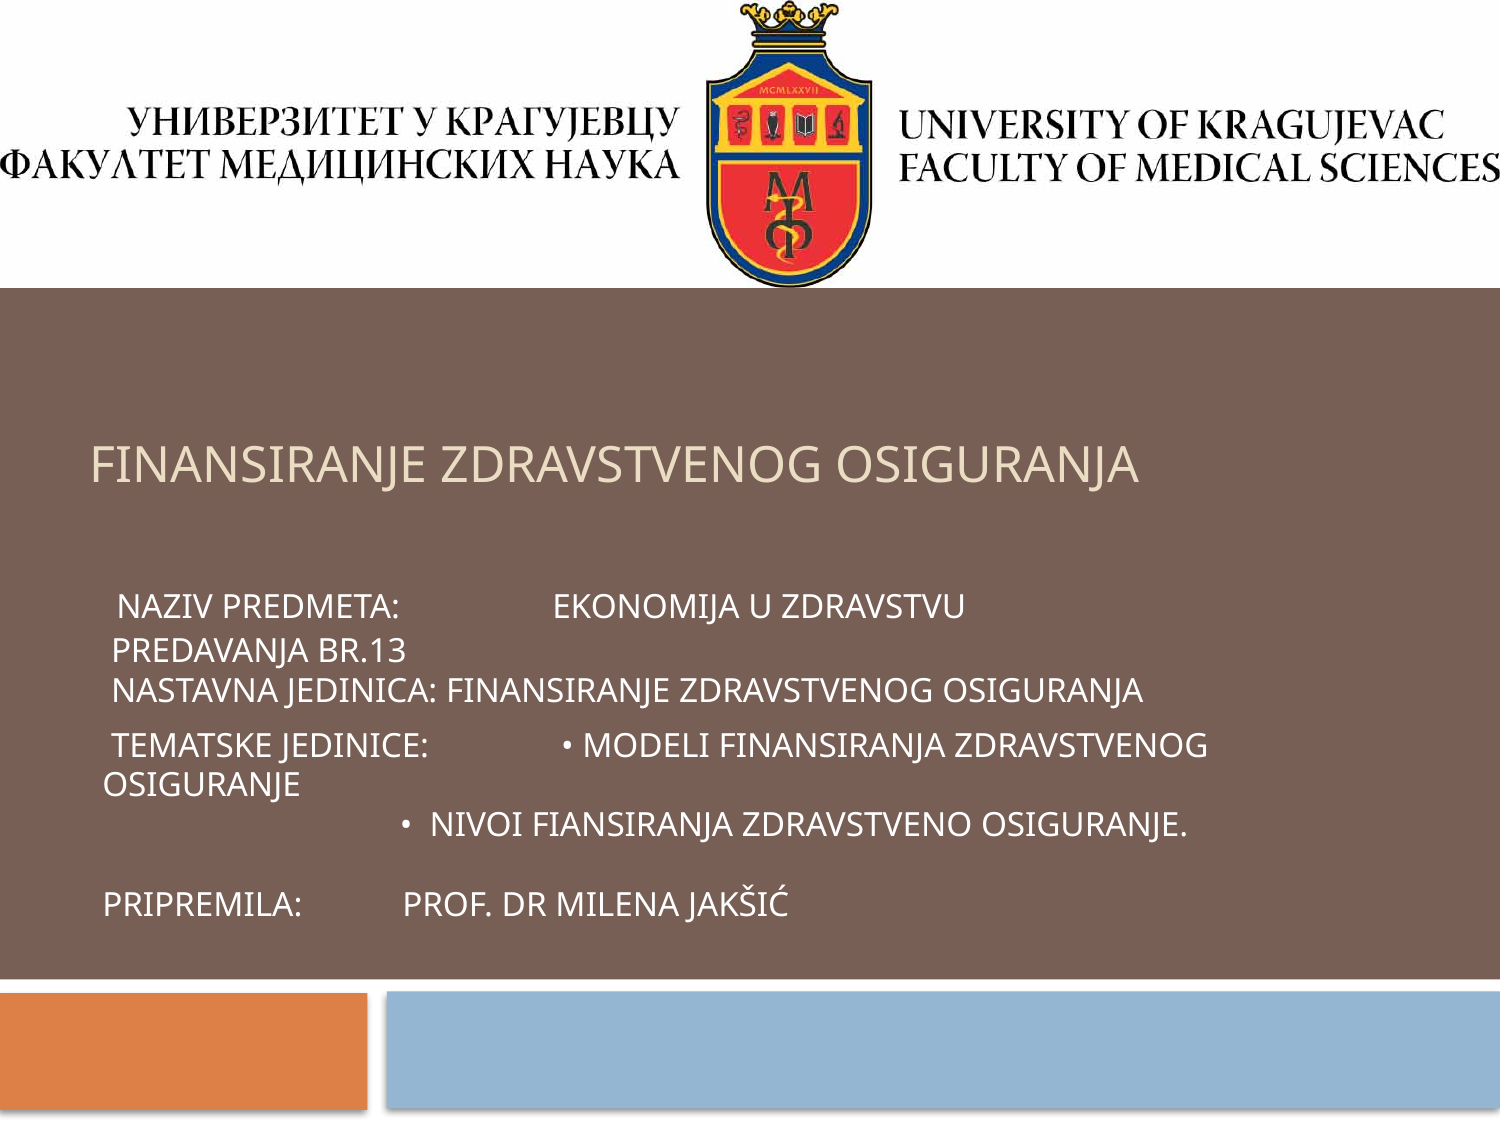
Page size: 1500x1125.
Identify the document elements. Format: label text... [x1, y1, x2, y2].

title finansiranjE zdravstvenoG OSIGURANJA [75, 412, 1463, 500]
text_box [399, 1085, 1500, 1125]
subtitle NAZIV PREDMETA: EKONOMIJA U ZDRAVSTVU PREDAVANJA BR.13 NASTAVNA JEDINICA: FINANSIRANJE ZDRAVSTVENOG OSIGURANJA TEMATSKE JEDINICE: • MODELI FINANSIRANJA ZDRAVSTVENOG OSIGURANJE • NIVOI FIANSIRANJA ZDRAVSTVENO OSIGURANJE. PRIPREMILA: PROF. DR MILENA JAKŠIĆ [87, 549, 1402, 938]
picture [0, 0, 1500, 288]
